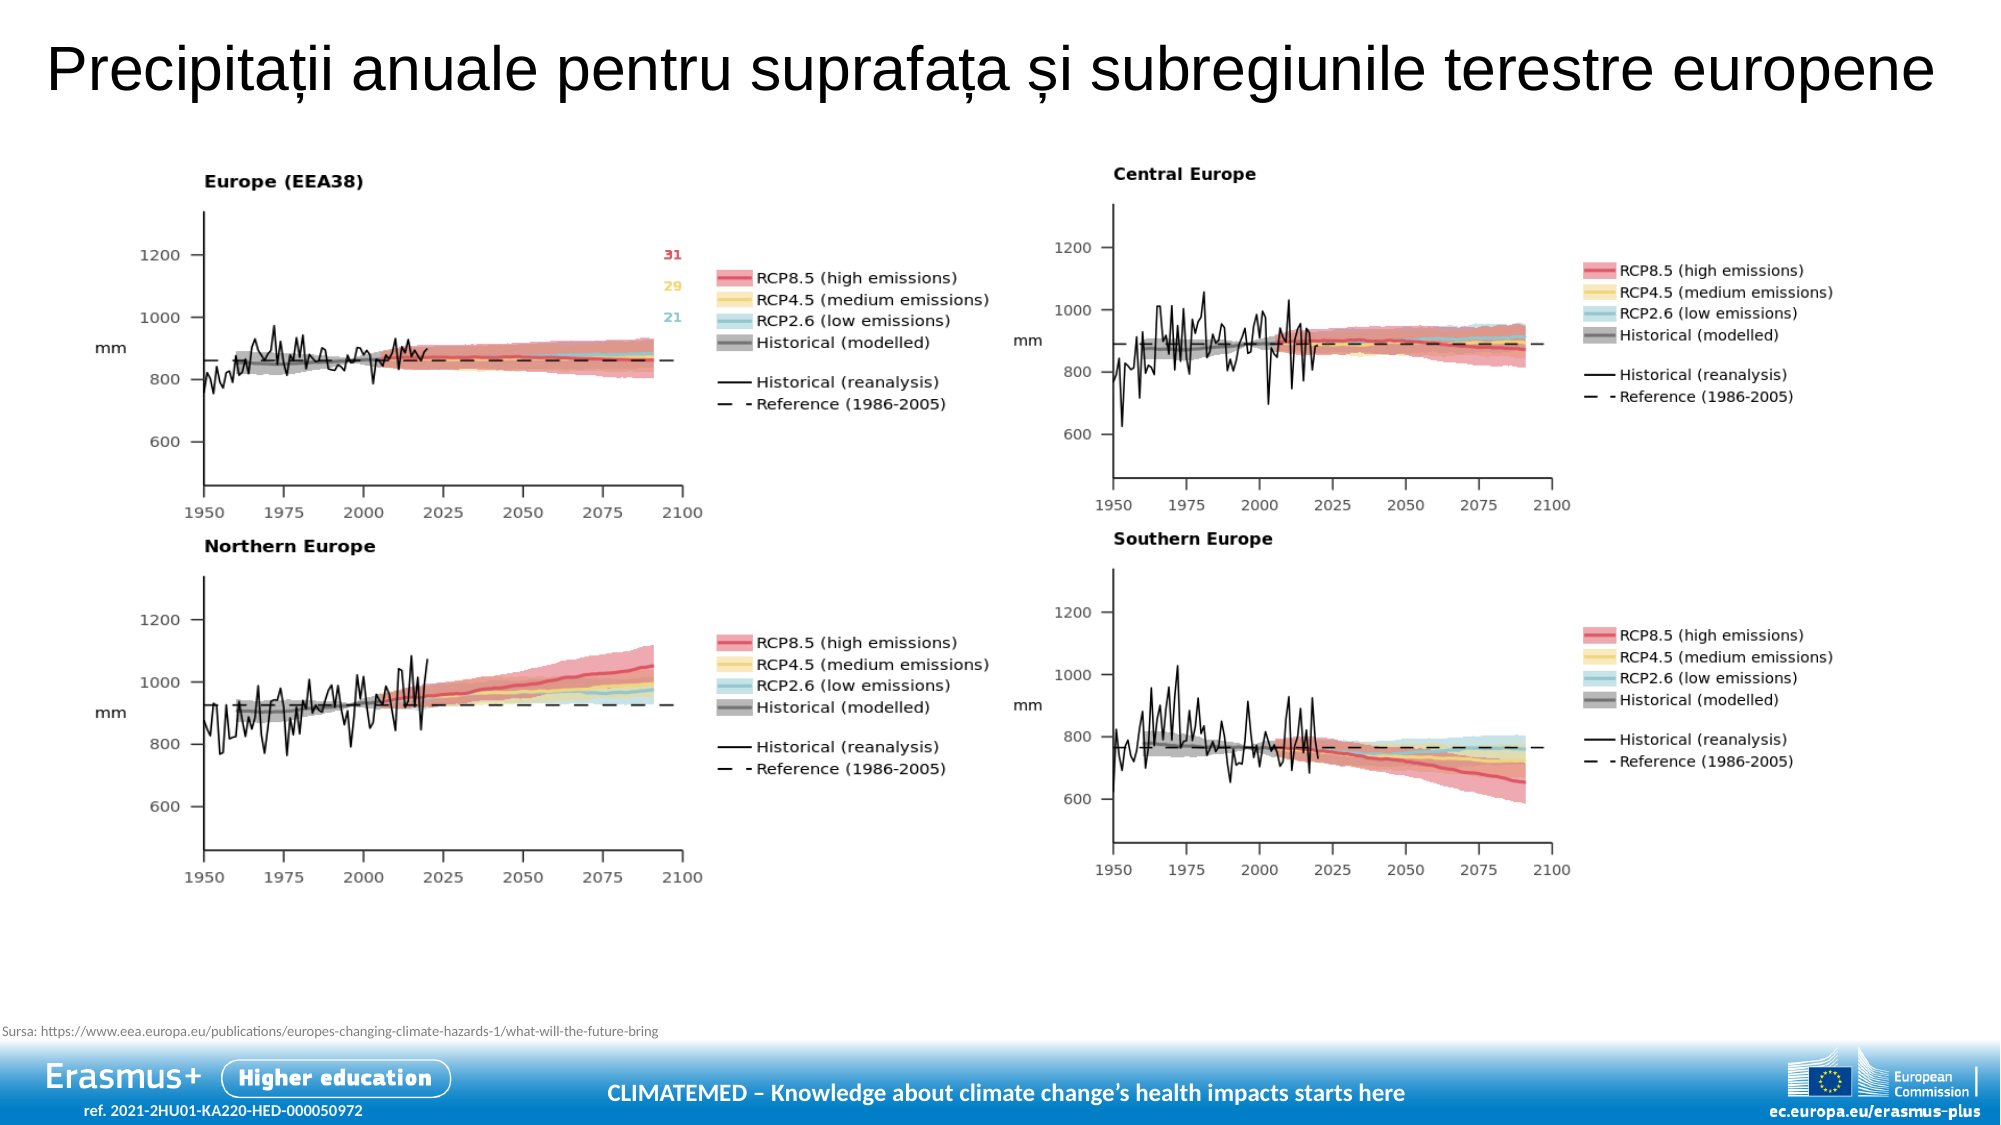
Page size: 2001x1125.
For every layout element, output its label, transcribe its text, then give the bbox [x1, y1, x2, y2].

picture [0, 899, 2000, 1125]
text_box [88, 154, 999, 897]
text_box Sursa: https://www.eea.europa.eu/publications/europes-changing-climate-hazards-1/what-will-the-future-bring [0, 1014, 786, 1047]
picture [1007, 154, 1842, 897]
title Precipitații anuale pentru suprafața și subregiunile terestre europene [31, 25, 1984, 116]
